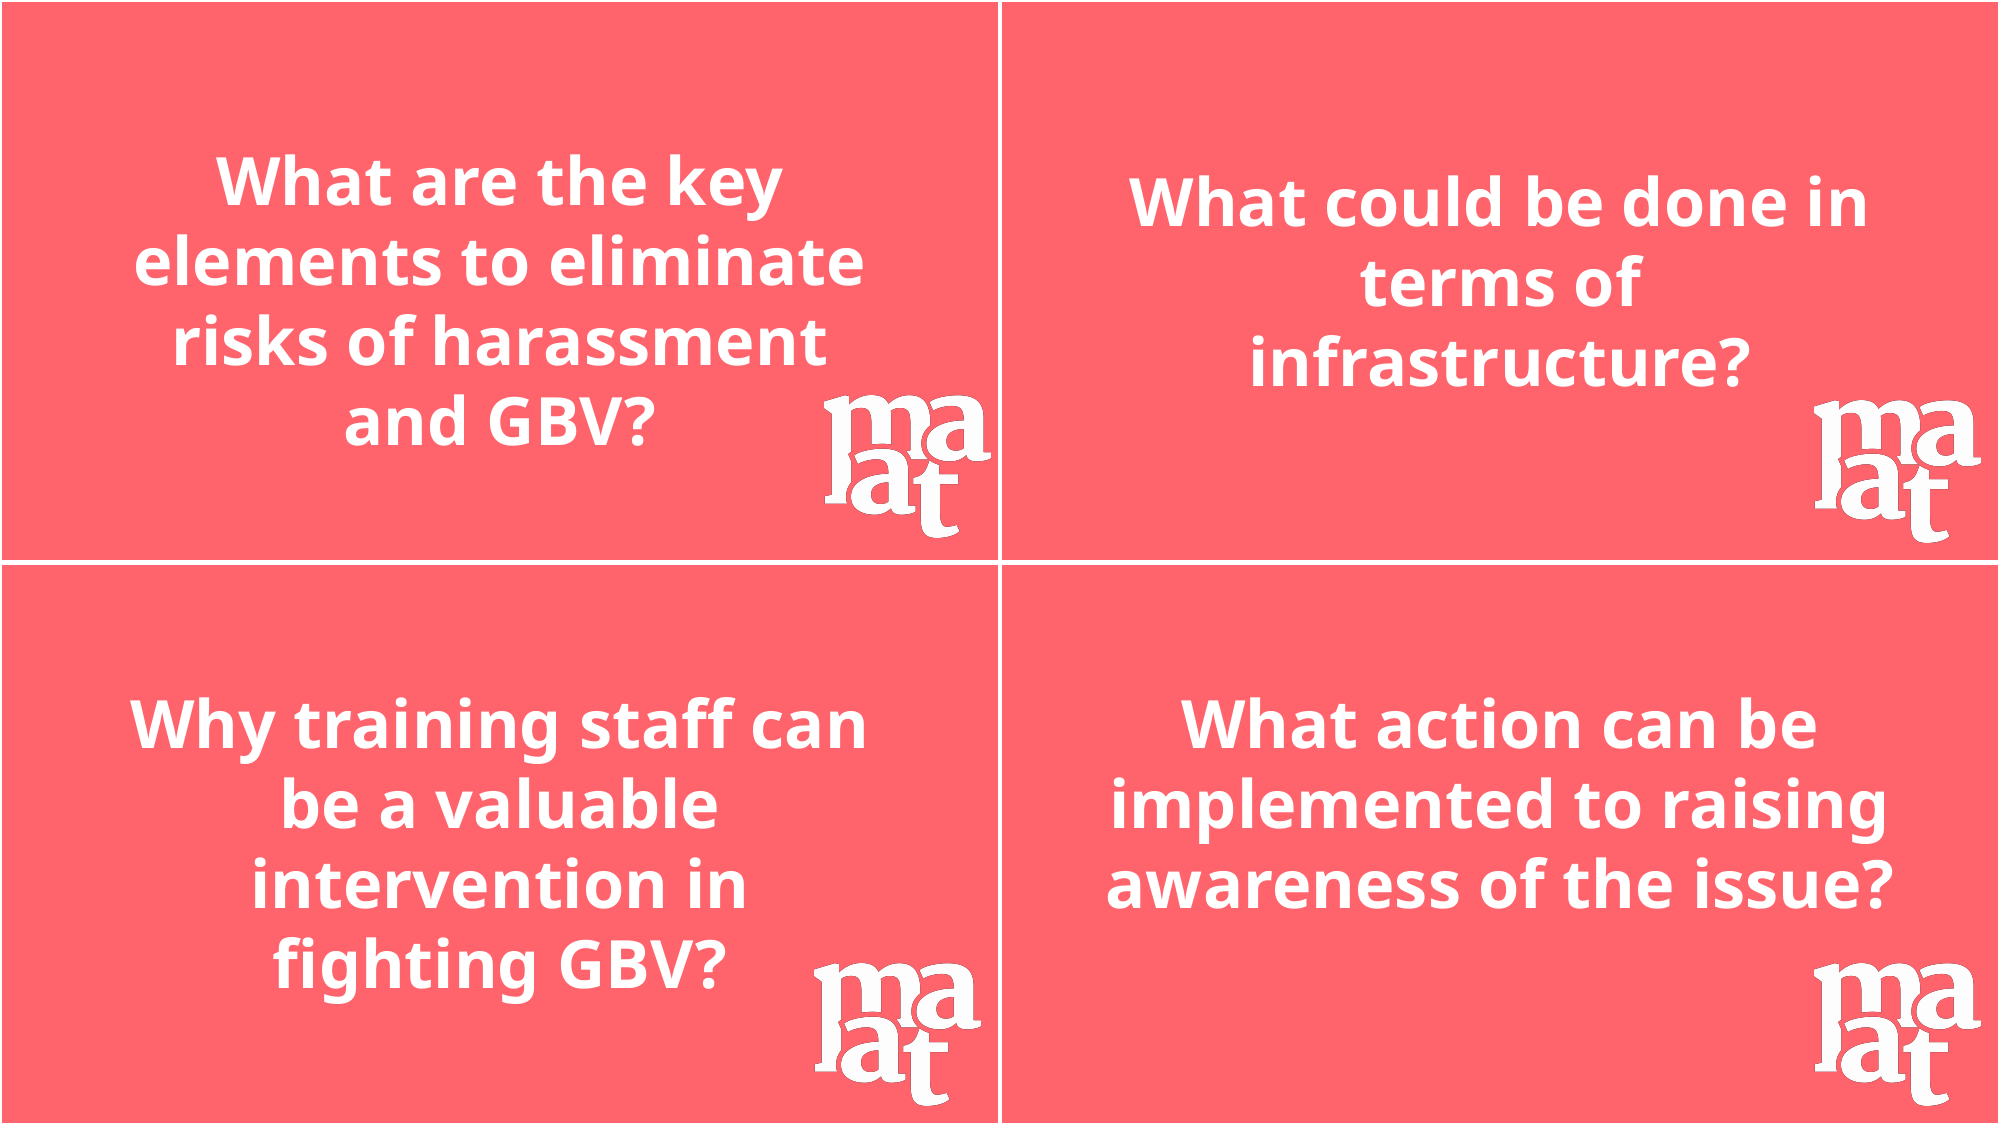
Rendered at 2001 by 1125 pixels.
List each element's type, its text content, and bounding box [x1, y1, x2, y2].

text_box [998, 0, 2000, 561]
picture [1814, 962, 1981, 1106]
picture [814, 962, 981, 1106]
text_box What are the key elements to eliminate risks of harassment and GBV? [102, 131, 898, 467]
text_box What action can be implemented to raising awareness of the issue? [1083, 674, 1917, 930]
text_box Why training staff can be a valuable intervention in fighting GBV? [102, 674, 898, 1010]
text_box [0, 561, 998, 1125]
text_box [998, 561, 2000, 1125]
text_box What could be done in terms of infrastructure? [1102, 152, 1898, 408]
picture [824, 394, 991, 539]
picture [1814, 400, 1981, 544]
text_box [0, 0, 998, 561]
